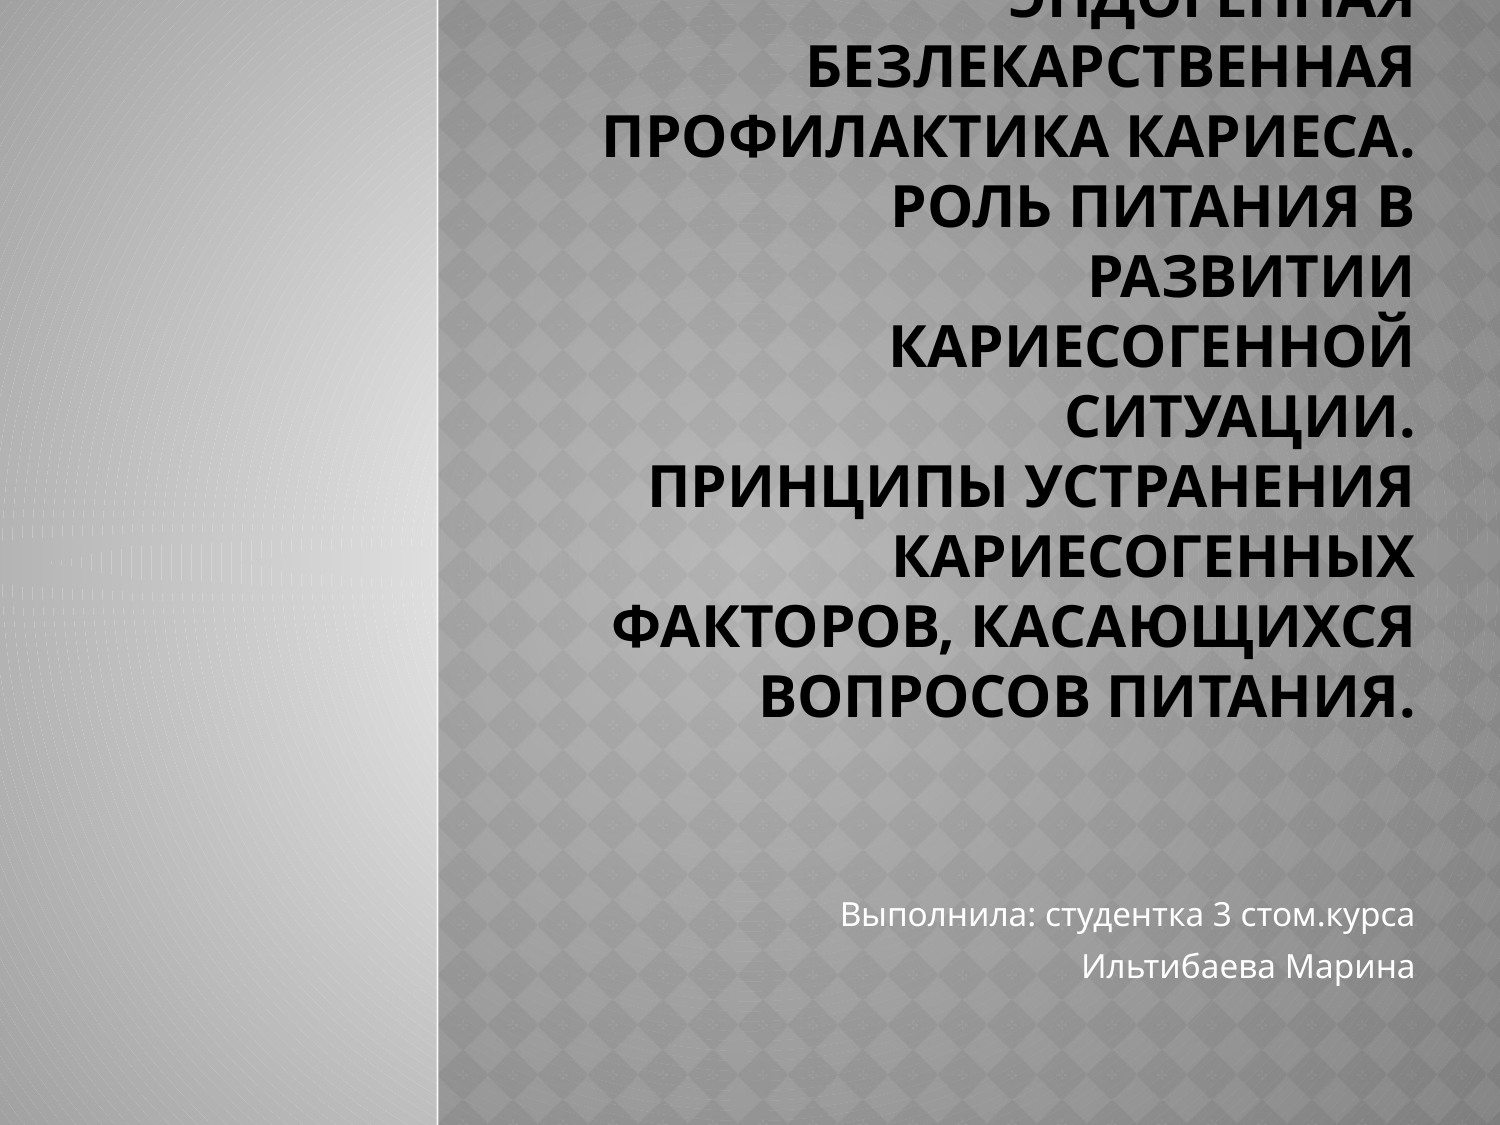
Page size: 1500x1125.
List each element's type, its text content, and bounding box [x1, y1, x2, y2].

subtitle Выполнила: студентка 3 стом.курса Ильтибаева Марина [584, 893, 1424, 1074]
title эндогенная безлекарственная профилактика кариеса. роль питания в развитии кариесогенной ситуации. Принципы устранения кариесогенных факторов, касающихся вопросов питания. [552, 87, 1424, 799]
